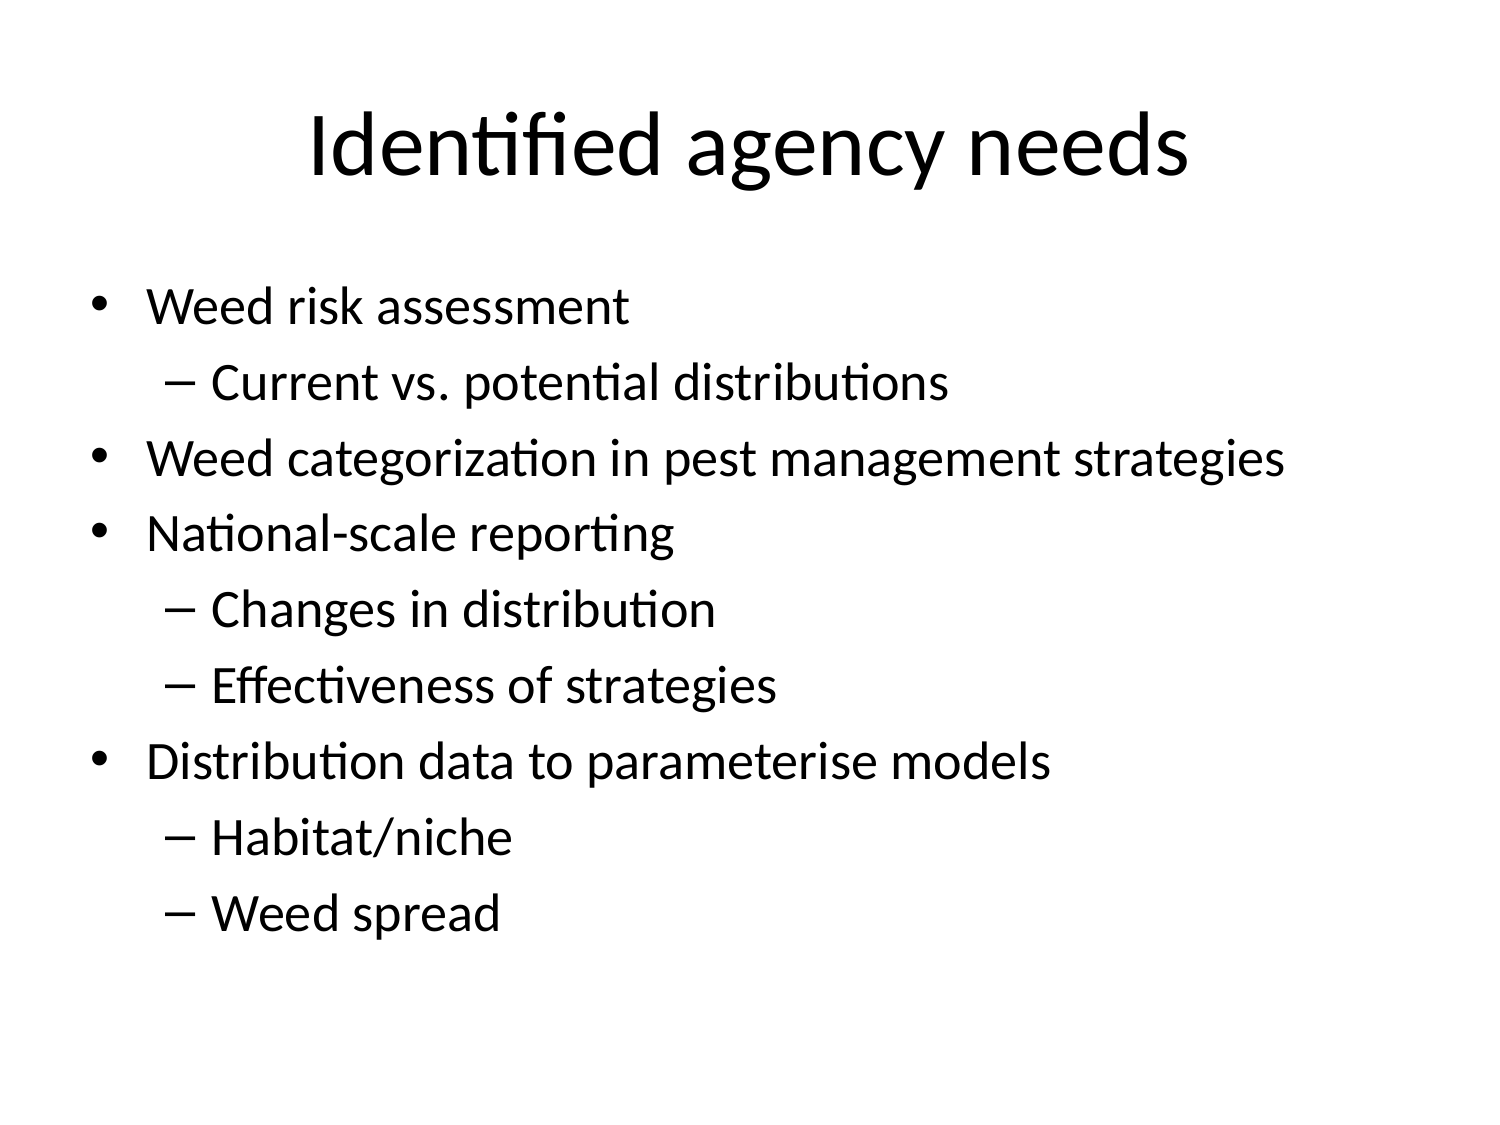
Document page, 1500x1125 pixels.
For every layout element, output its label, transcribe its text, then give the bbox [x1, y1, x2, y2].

title Identified agency needs [75, 45, 1425, 233]
list Weed risk assessment Current vs. potential distributions Weed categorization in pest management strategies National-scale reporting Changes in distribution Effectiveness of strategies Distribution data to parameterise models Habitat/niche Weed spread [75, 262, 1425, 1005]
